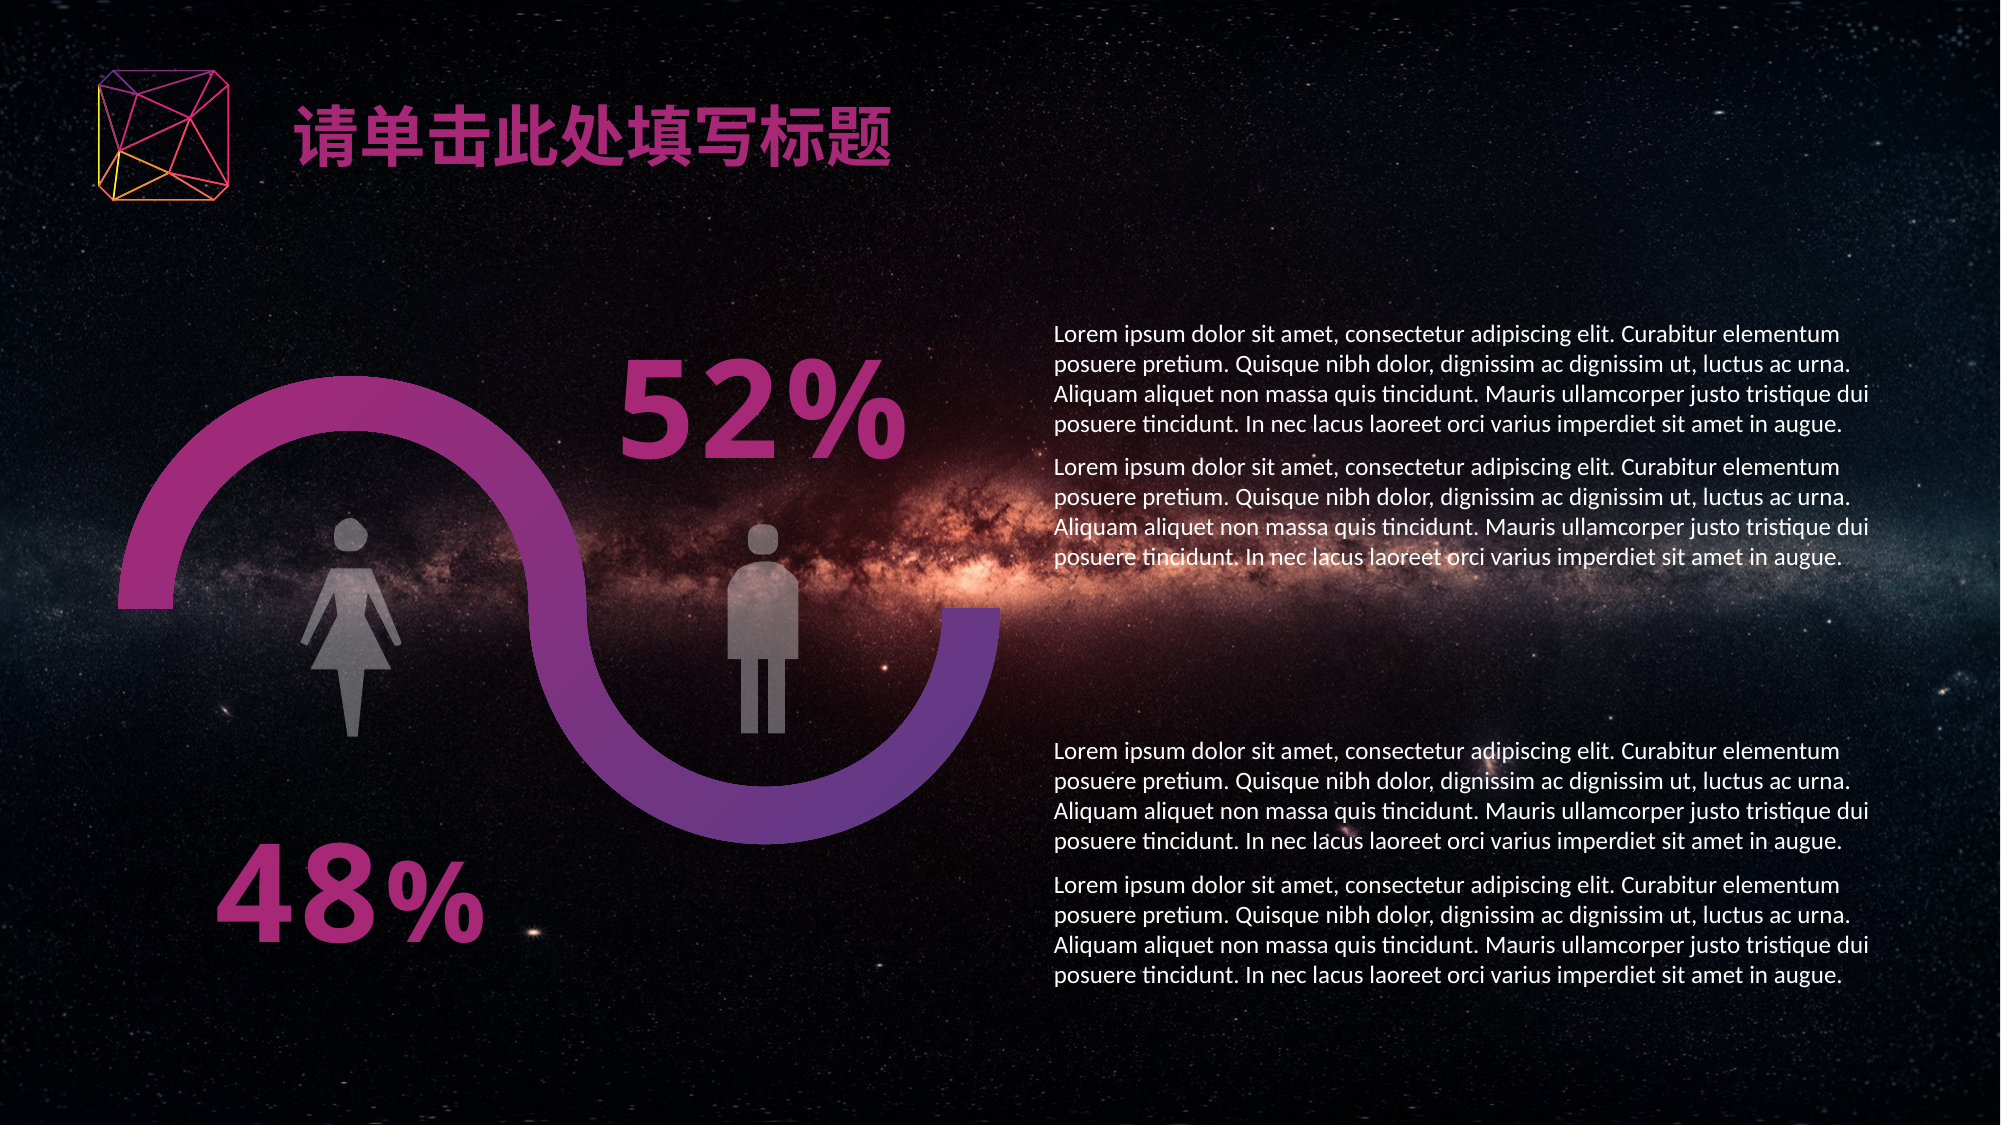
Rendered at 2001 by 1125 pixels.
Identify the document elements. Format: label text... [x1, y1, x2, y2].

text_box [334, 517, 368, 552]
text_box Lorem ipsum dolor sit amet, consectetur adipiscing elit. Curabitur elementum posuere pretium. Quisque nibh dolor, dignissim ac dignissim ut, luctus ac urna. Aliquam aliquet non massa quis tincidunt. Mauris ullamcorper justo tristique dui posuere tincidunt. In nec lacus laoreet orci varius imperdiet sit amet in augue. [1038, 727, 1897, 860]
text_box 48% [200, 797, 502, 978]
text_box [118, 376, 1000, 845]
text_box [747, 524, 779, 555]
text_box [98, 70, 229, 200]
picture [0, 0, 2001, 1125]
text_box [727, 561, 799, 734]
text_box 52% [601, 313, 925, 494]
text_box Lorem ipsum dolor sit amet, consectetur adipiscing elit. Curabitur elementum posuere pretium. Quisque nibh dolor, dignissim ac dignissim ut, luctus ac urna. Aliquam aliquet non massa quis tincidunt. Mauris ullamcorper justo tristique dui posuere tincidunt. In nec lacus laoreet orci varius imperdiet sit amet in augue. [1038, 443, 1897, 577]
text_box Lorem ipsum dolor sit amet, consectetur adipiscing elit. Curabitur elementum posuere pretium. Quisque nibh dolor, dignissim ac dignissim ut, luctus ac urna. Aliquam aliquet non massa quis tincidunt. Mauris ullamcorper justo tristique dui posuere tincidunt. In nec lacus laoreet orci varius imperdiet sit amet in augue. [1038, 309, 1897, 443]
text_box [300, 568, 402, 737]
text_box 请单击此处填写标题 [280, 88, 1347, 181]
text_box Lorem ipsum dolor sit amet, consectetur adipiscing elit. Curabitur elementum posuere pretium. Quisque nibh dolor, dignissim ac dignissim ut, luctus ac urna. Aliquam aliquet non massa quis tincidunt. Mauris ullamcorper justo tristique dui posuere tincidunt. In nec lacus laoreet orci varius imperdiet sit amet in augue. [1038, 860, 1897, 995]
